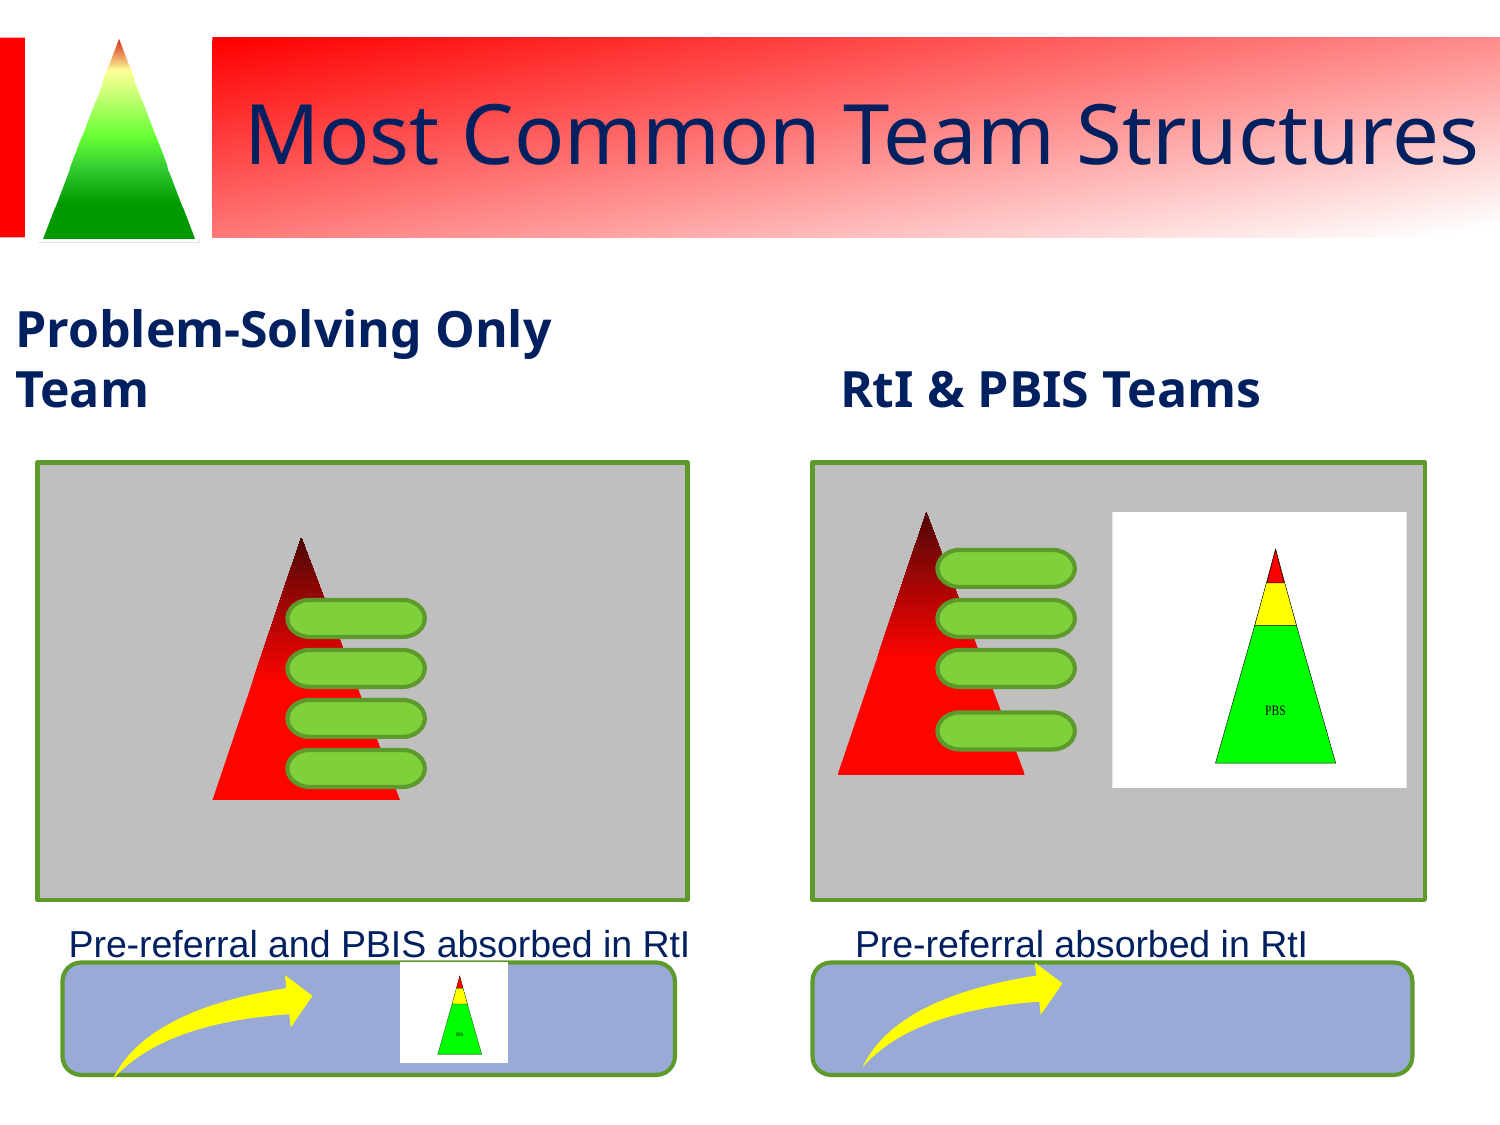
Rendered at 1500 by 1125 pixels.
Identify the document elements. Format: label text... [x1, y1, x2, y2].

text_box [935, 547, 1077, 589]
text_box [862, 973, 1063, 1068]
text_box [399, 962, 508, 1064]
text_box [835, 510, 1027, 778]
text_box [35, 460, 690, 902]
text_box [935, 710, 1077, 752]
picture [37, 30, 200, 243]
text_box [60, 973, 678, 1078]
text_box [285, 647, 427, 690]
text_box [285, 697, 427, 739]
text_box Pre-referral absorbed in RtI [840, 912, 1324, 973]
text_box Pre-referral and PBIS absorbed in RtI [53, 912, 706, 973]
title Most Common Team Structures [224, 37, 1500, 226]
list Problem-Solving Only Team [0, 299, 688, 426]
text_box [810, 960, 1415, 1078]
text_box [935, 597, 1077, 640]
text_box [285, 747, 427, 790]
text_box [810, 460, 1427, 902]
text_box [210, 535, 402, 803]
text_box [1112, 512, 1407, 788]
text_box [112, 975, 313, 1080]
text_box [285, 597, 427, 640]
text_box [935, 647, 1077, 690]
list RtI & PBIS Teams [824, 299, 1438, 426]
